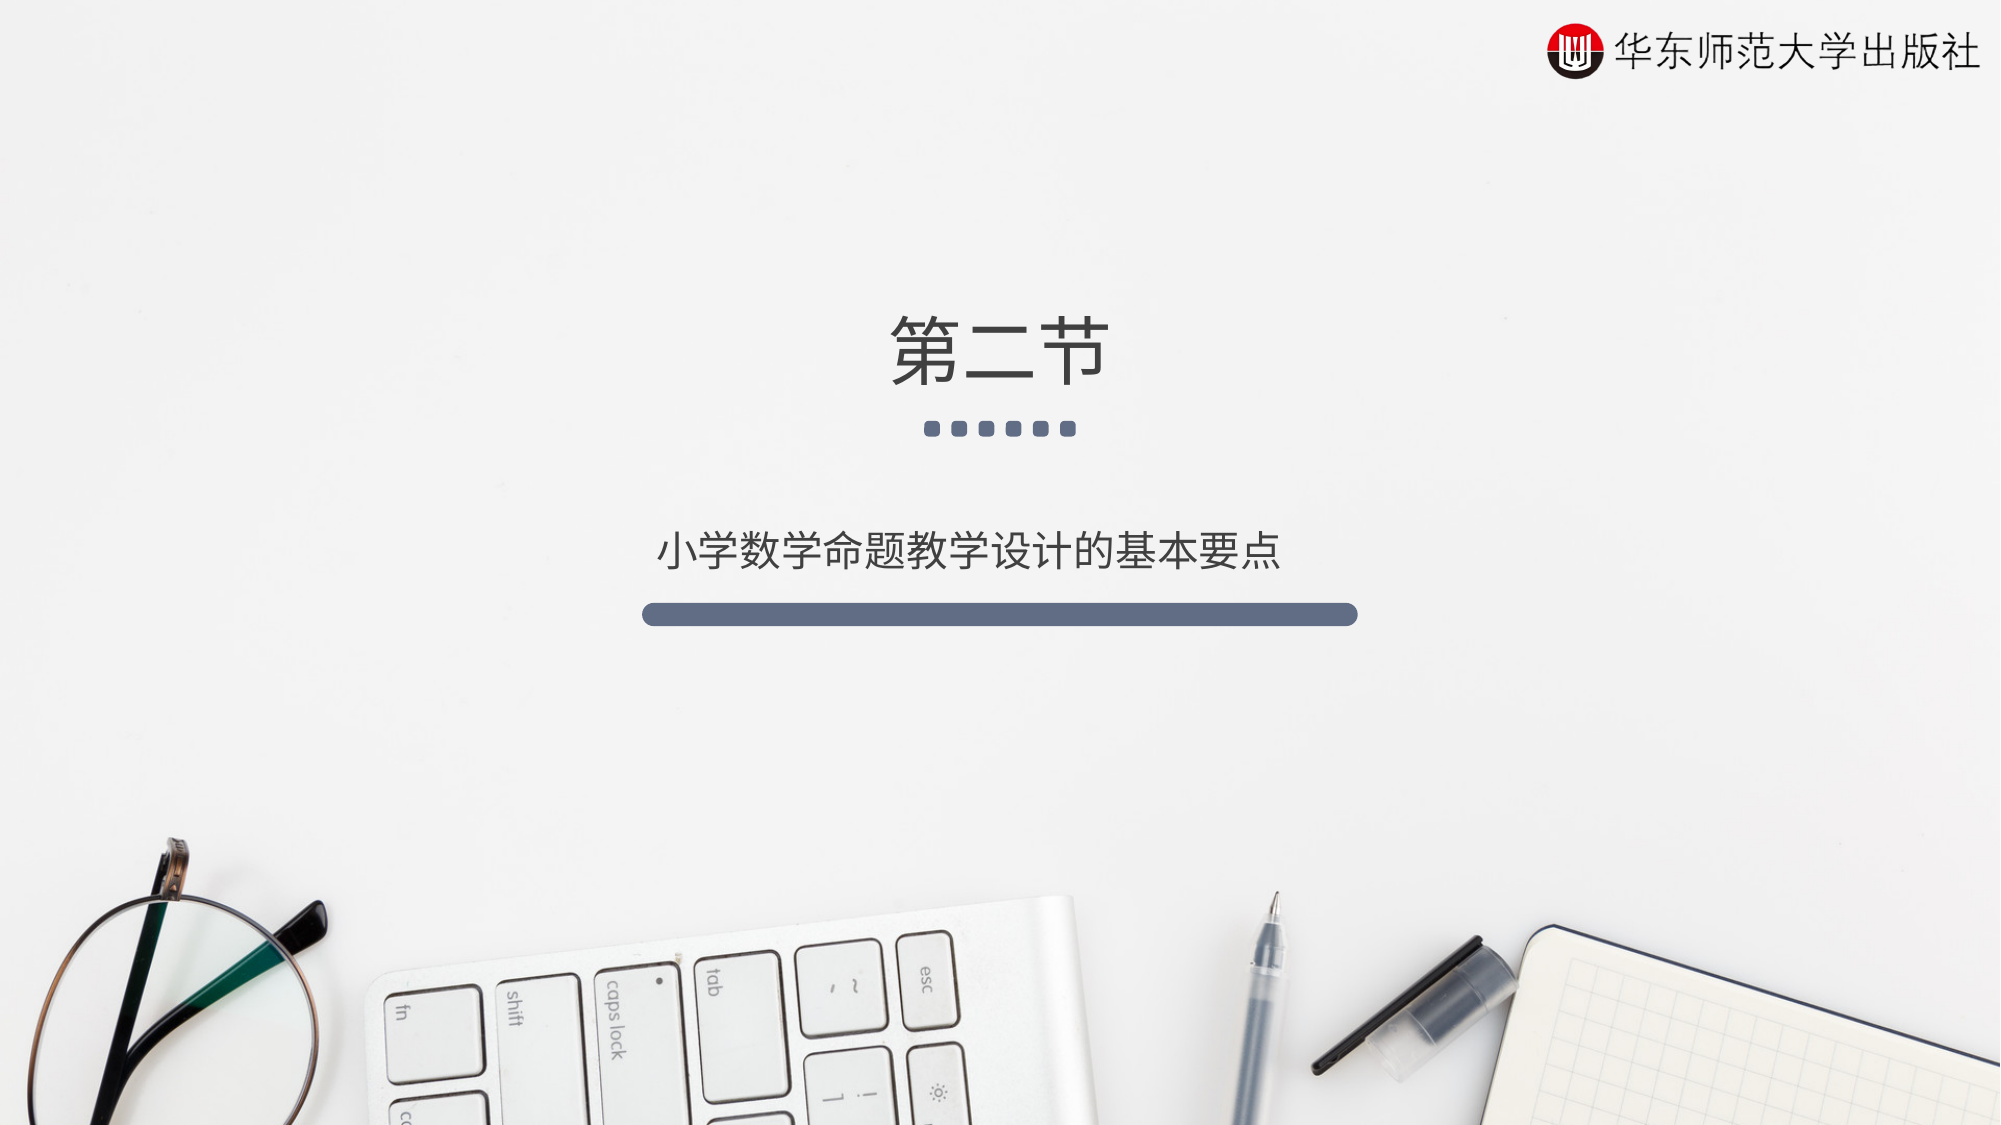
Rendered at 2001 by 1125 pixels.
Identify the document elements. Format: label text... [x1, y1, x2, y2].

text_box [1536, 13, 1989, 83]
text_box [641, 601, 1359, 628]
text_box 第二节 [638, 296, 1361, 402]
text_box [924, 420, 1076, 437]
text_box 小学数学命题教学设计的基本要点 [656, 525, 1344, 576]
picture [0, 0, 2000, 1125]
